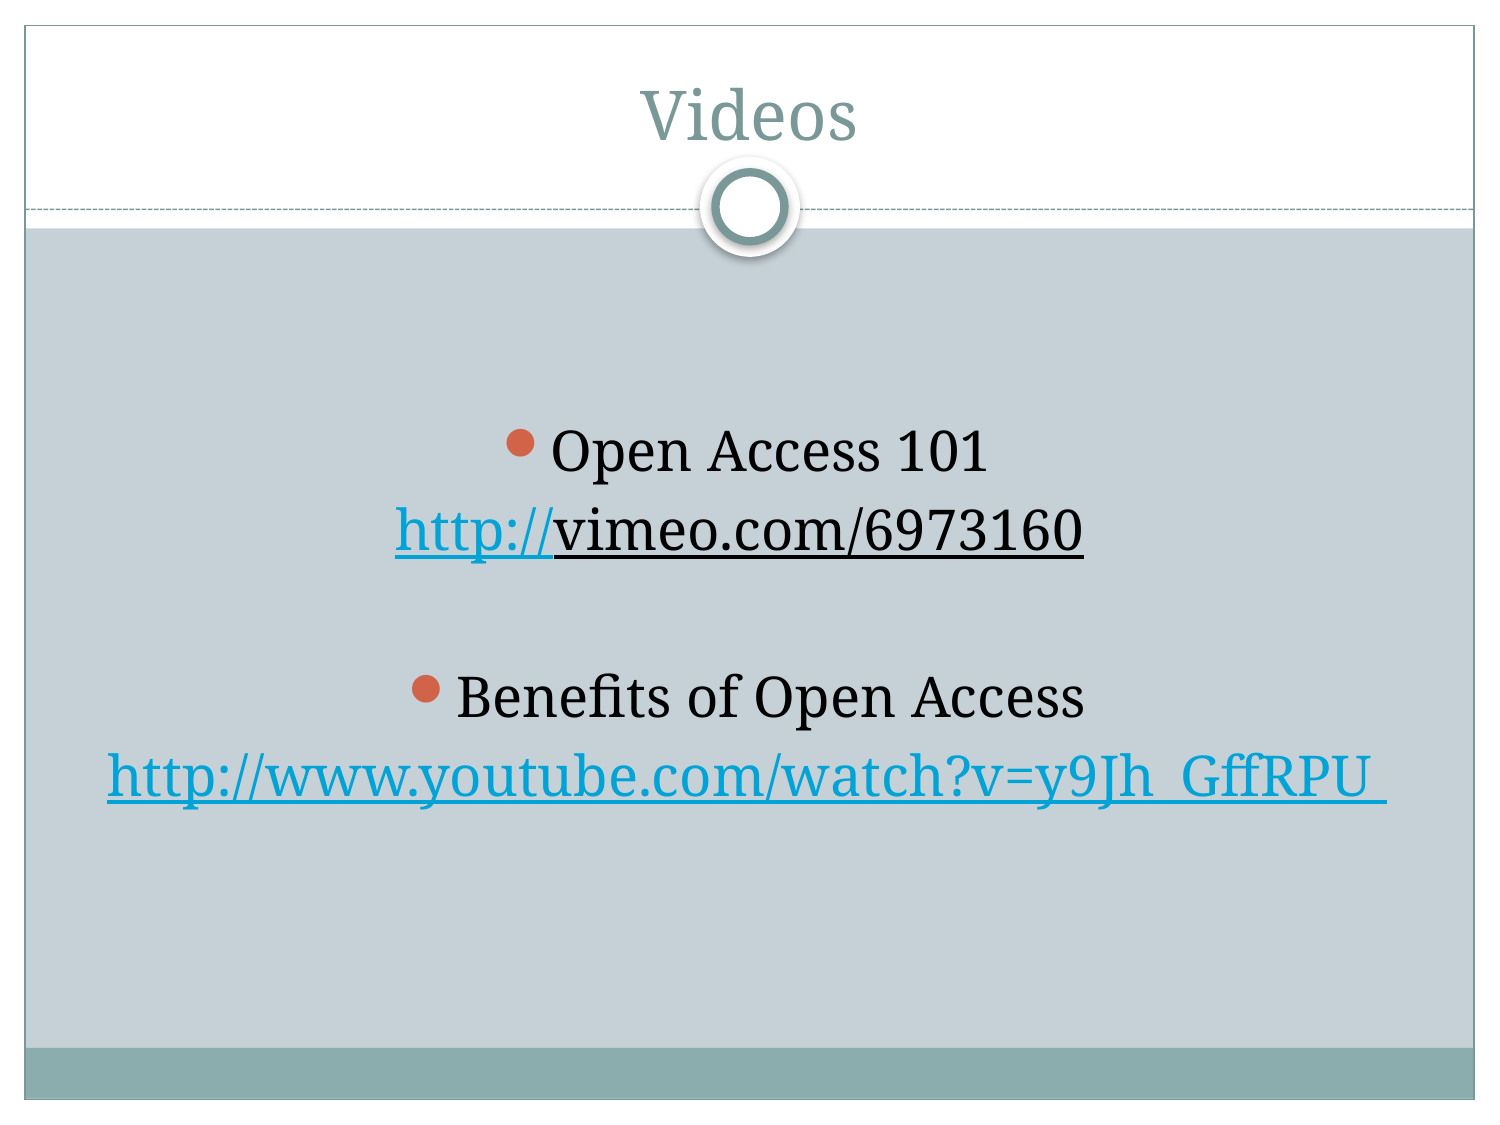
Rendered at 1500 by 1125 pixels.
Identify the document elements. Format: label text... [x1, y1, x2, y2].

title Videos [49, 37, 1450, 162]
list Open Access 101 http://vimeo.com/6973160 Benefits of Open Access http://www.youtube.com/watch?v=y9Jh_GffRPU [49, 250, 1445, 1001]
